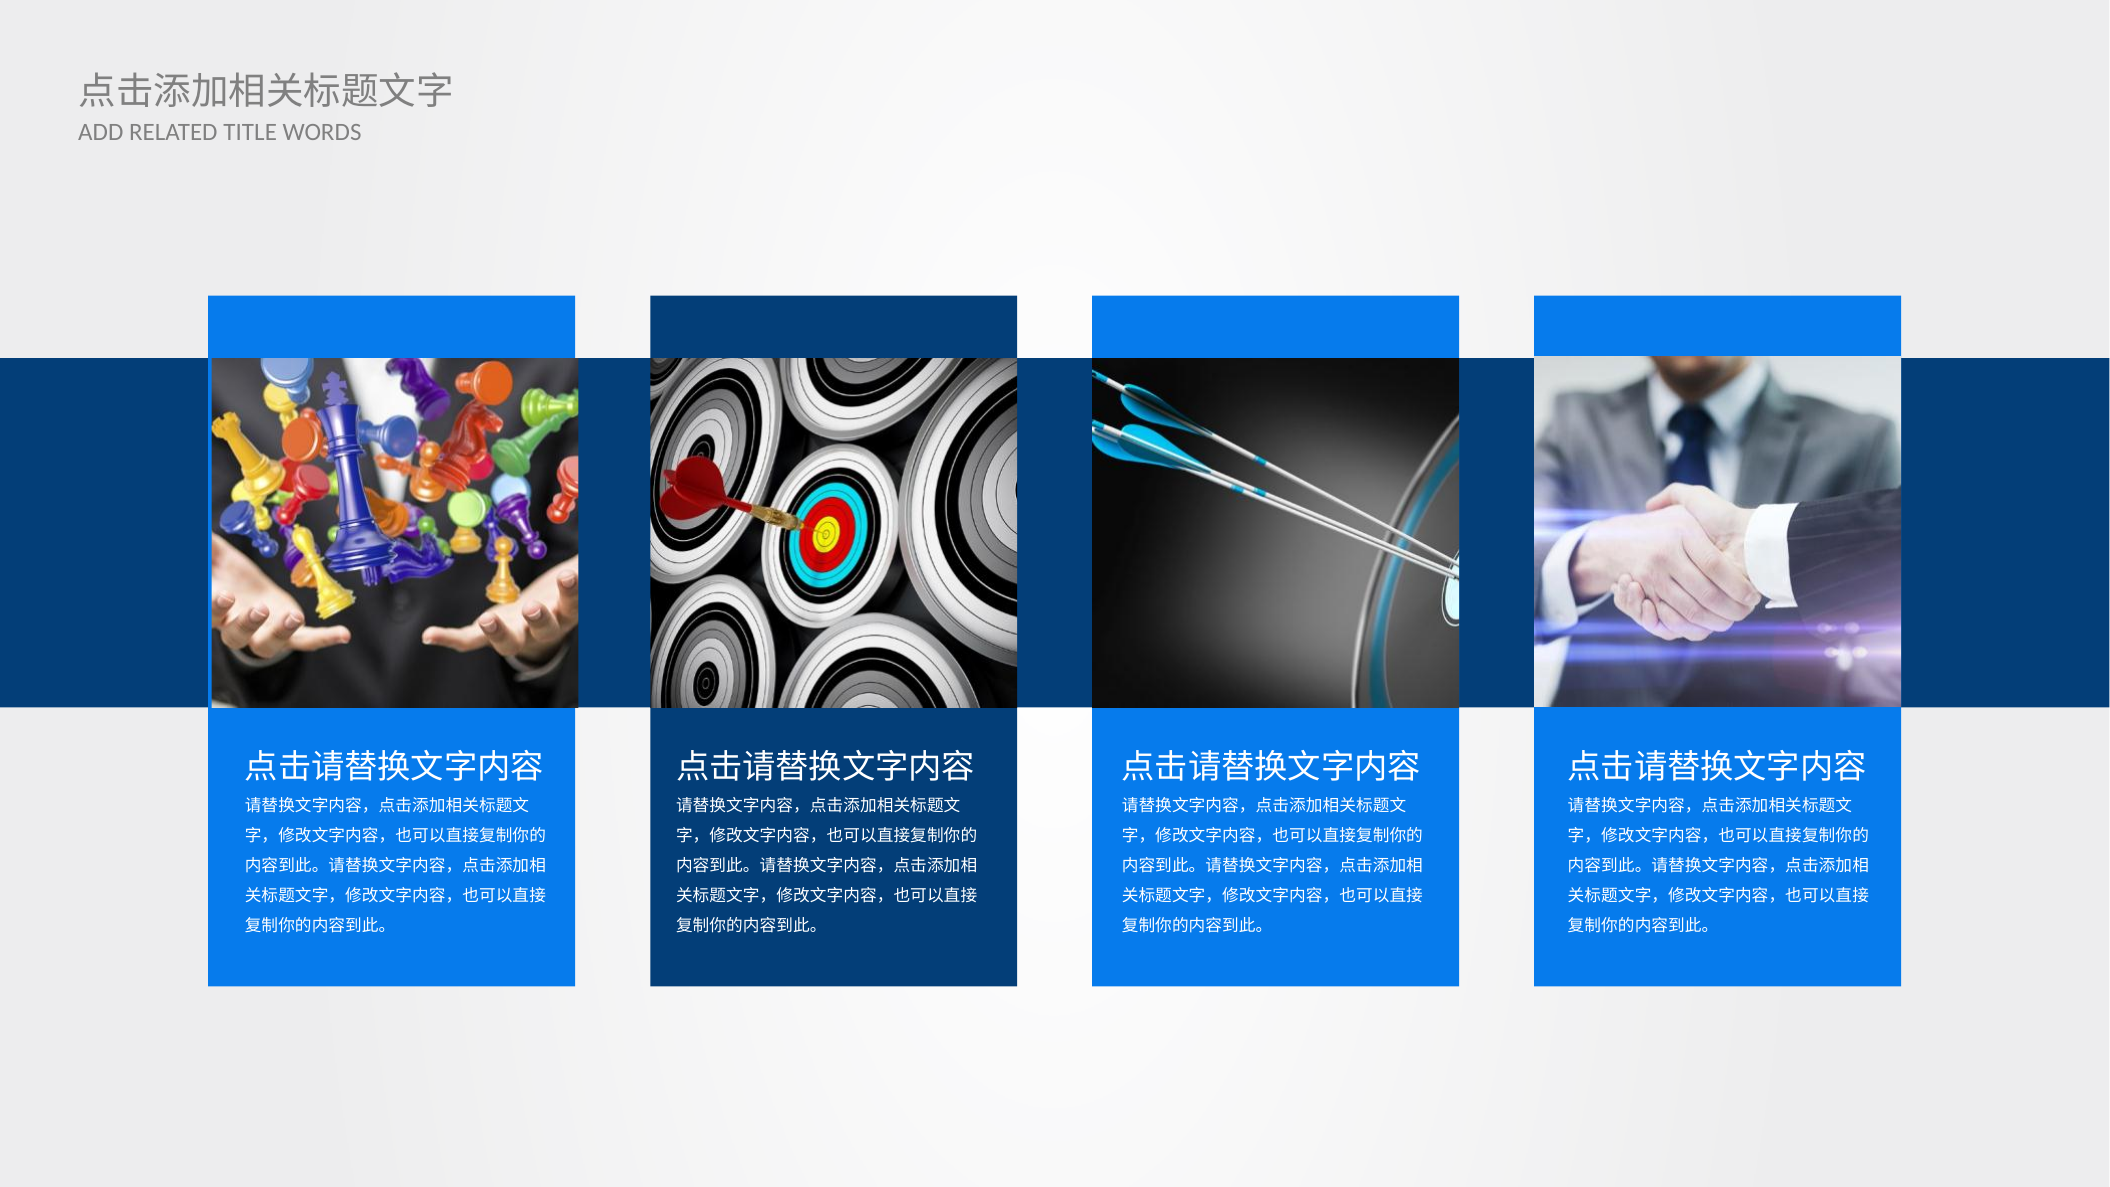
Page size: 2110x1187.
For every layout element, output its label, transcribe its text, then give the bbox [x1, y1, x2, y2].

text_box [1902, 357, 2110, 708]
text_box 点击添加相关标题文字 [62, 59, 470, 121]
text_box [0, 357, 208, 708]
text_box ADD RELATED TITLE WORDS [62, 107, 379, 154]
picture [0, 0, 2110, 357]
picture [0, 708, 2110, 1187]
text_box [208, 295, 1902, 987]
